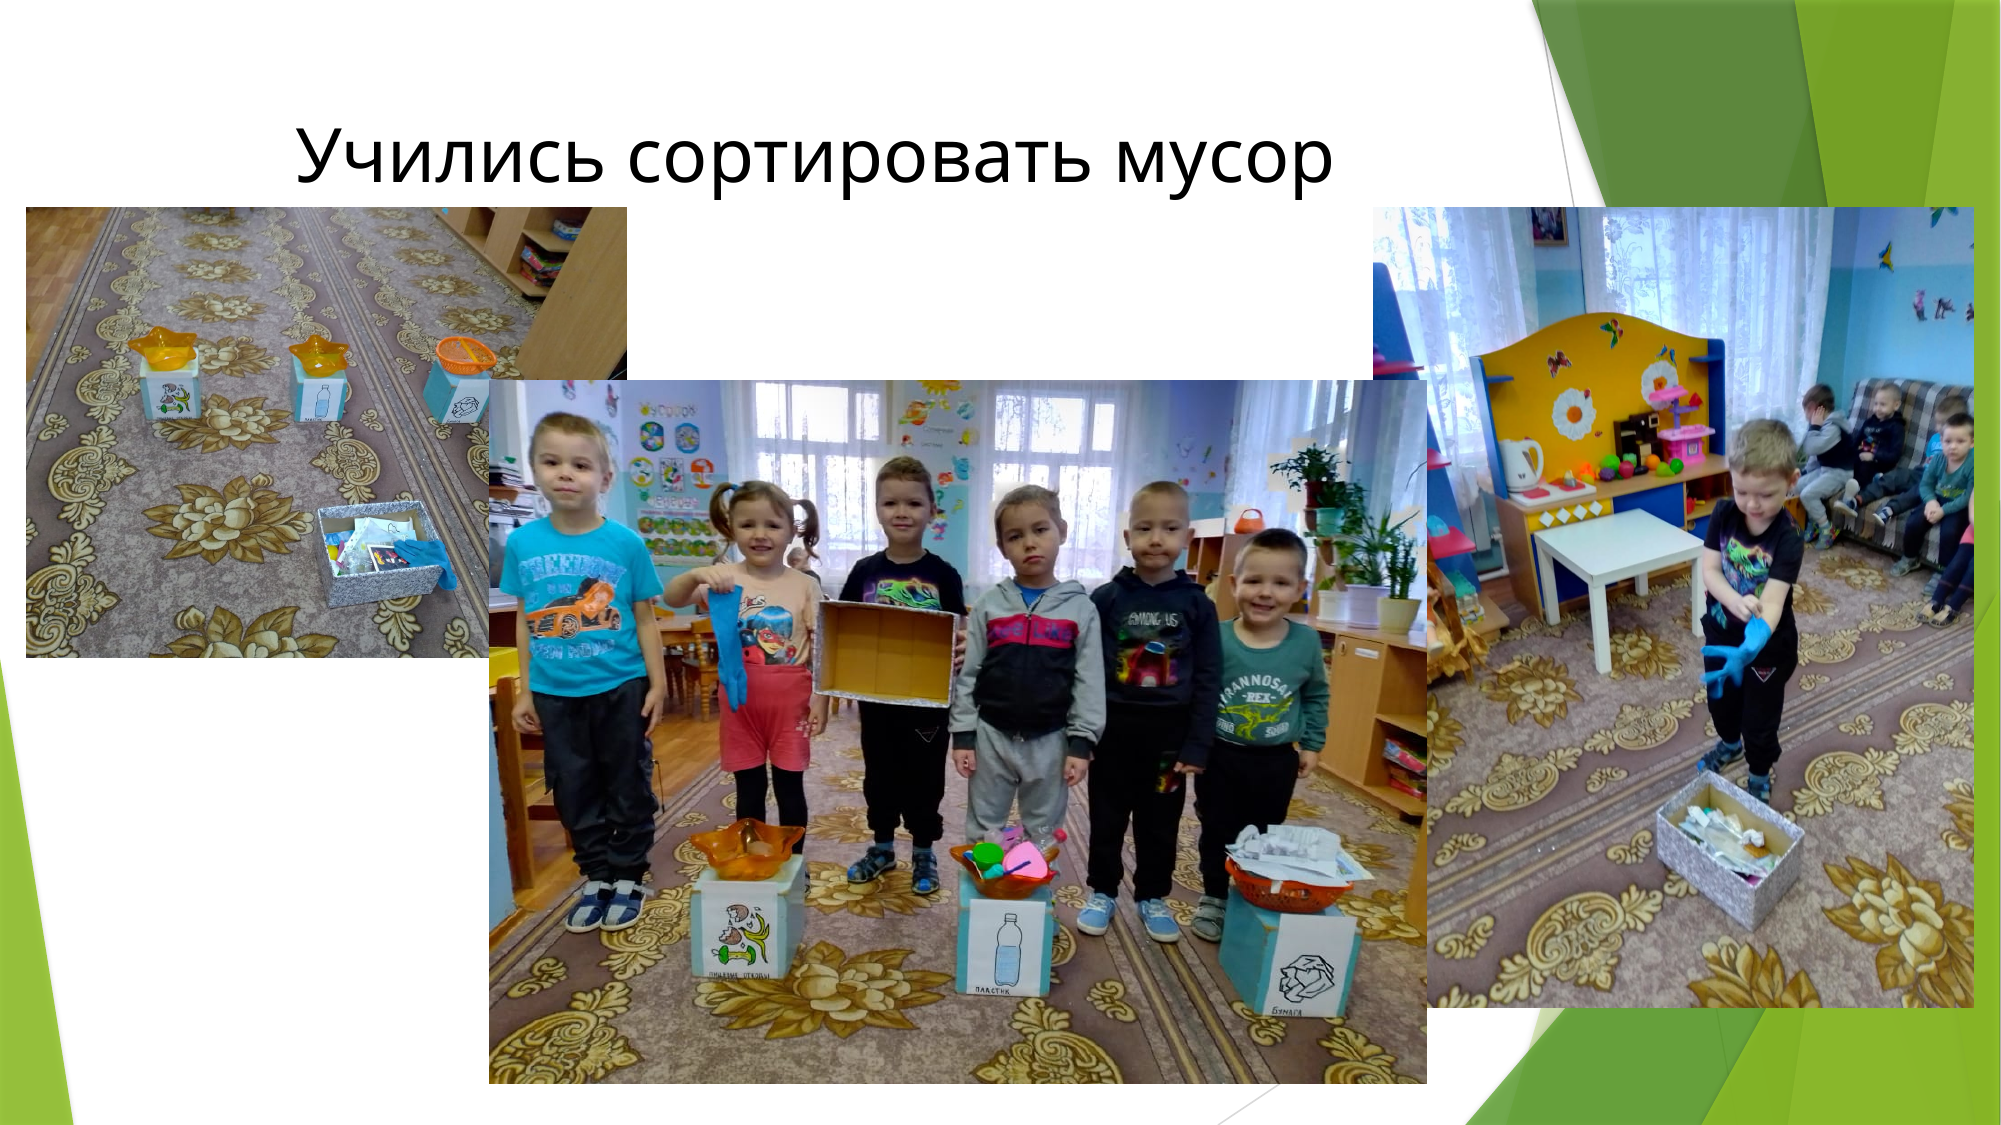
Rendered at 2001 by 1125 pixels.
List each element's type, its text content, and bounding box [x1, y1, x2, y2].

picture [488, 379, 1428, 1084]
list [25, 206, 627, 658]
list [1372, 206, 1975, 1009]
title Учились сортировать мусор [111, 99, 1522, 249]
